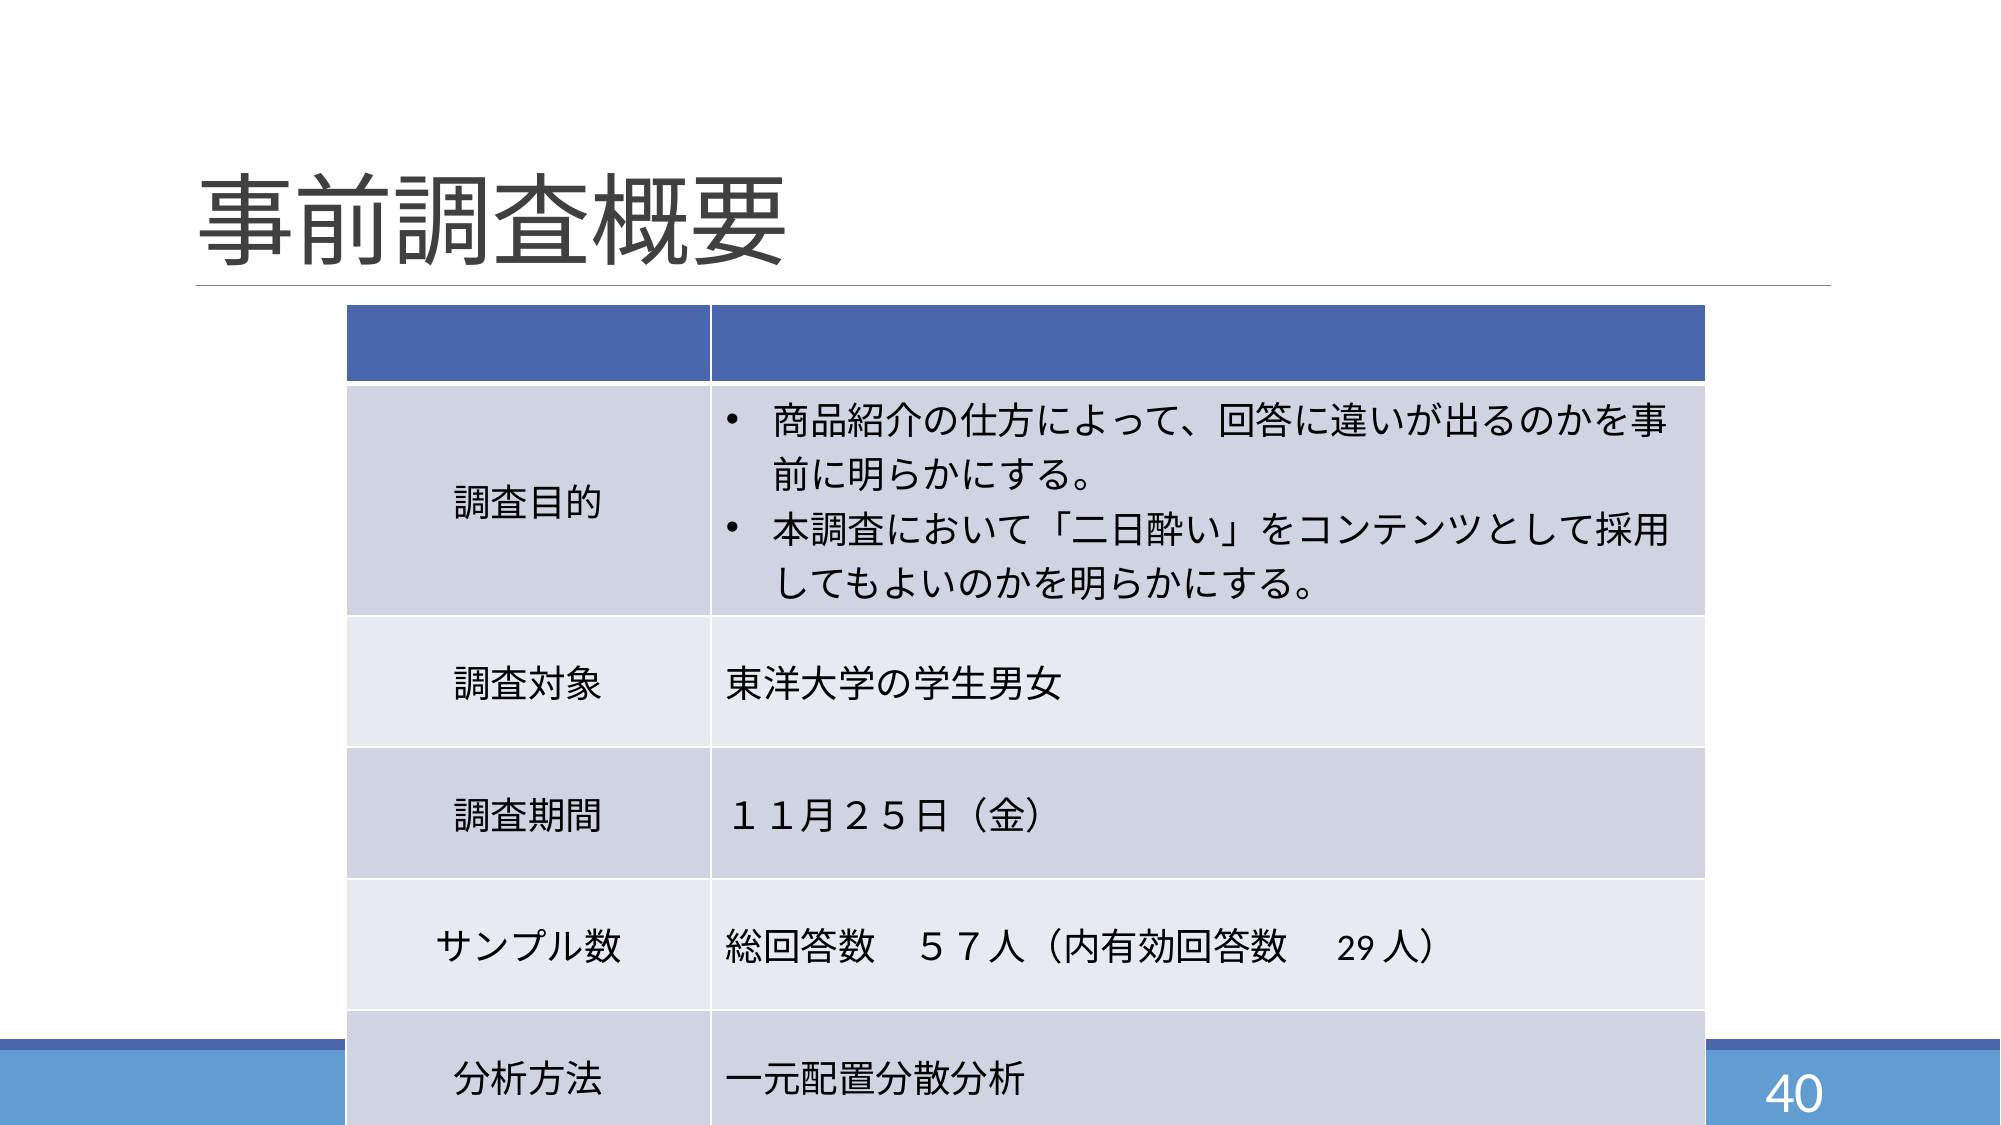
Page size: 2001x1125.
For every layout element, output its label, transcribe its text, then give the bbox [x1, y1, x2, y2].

table_cell 調査目的 [347, 386, 710, 615]
table_cell 東洋大学の学生男女 [712, 617, 1705, 746]
table_cell 総回答数 ５７人（内有効回答数 29人） [712, 880, 1705, 1009]
table_cell １１月２５日（金） [712, 748, 1705, 878]
table_header [712, 305, 1705, 381]
table_cell 一元配置分散分析 [712, 1011, 1705, 1125]
table_cell 商品紹介の仕方によって、回答に違いが出るのかを事前に明らかにする。 本調査において「二日酔い」をコンテンツとして採用してもよいのかを明らかにする。 [712, 386, 1705, 615]
table_header [347, 305, 710, 381]
table_cell 分析方法 [347, 1011, 710, 1125]
title 事前調査概要 [180, 47, 1830, 285]
table_cell サンプル数 [347, 880, 710, 1009]
slide_number 40 [1706, 1059, 1840, 1120]
table_cell 調査期間 [347, 748, 710, 878]
table_cell 調査対象 [347, 617, 710, 746]
